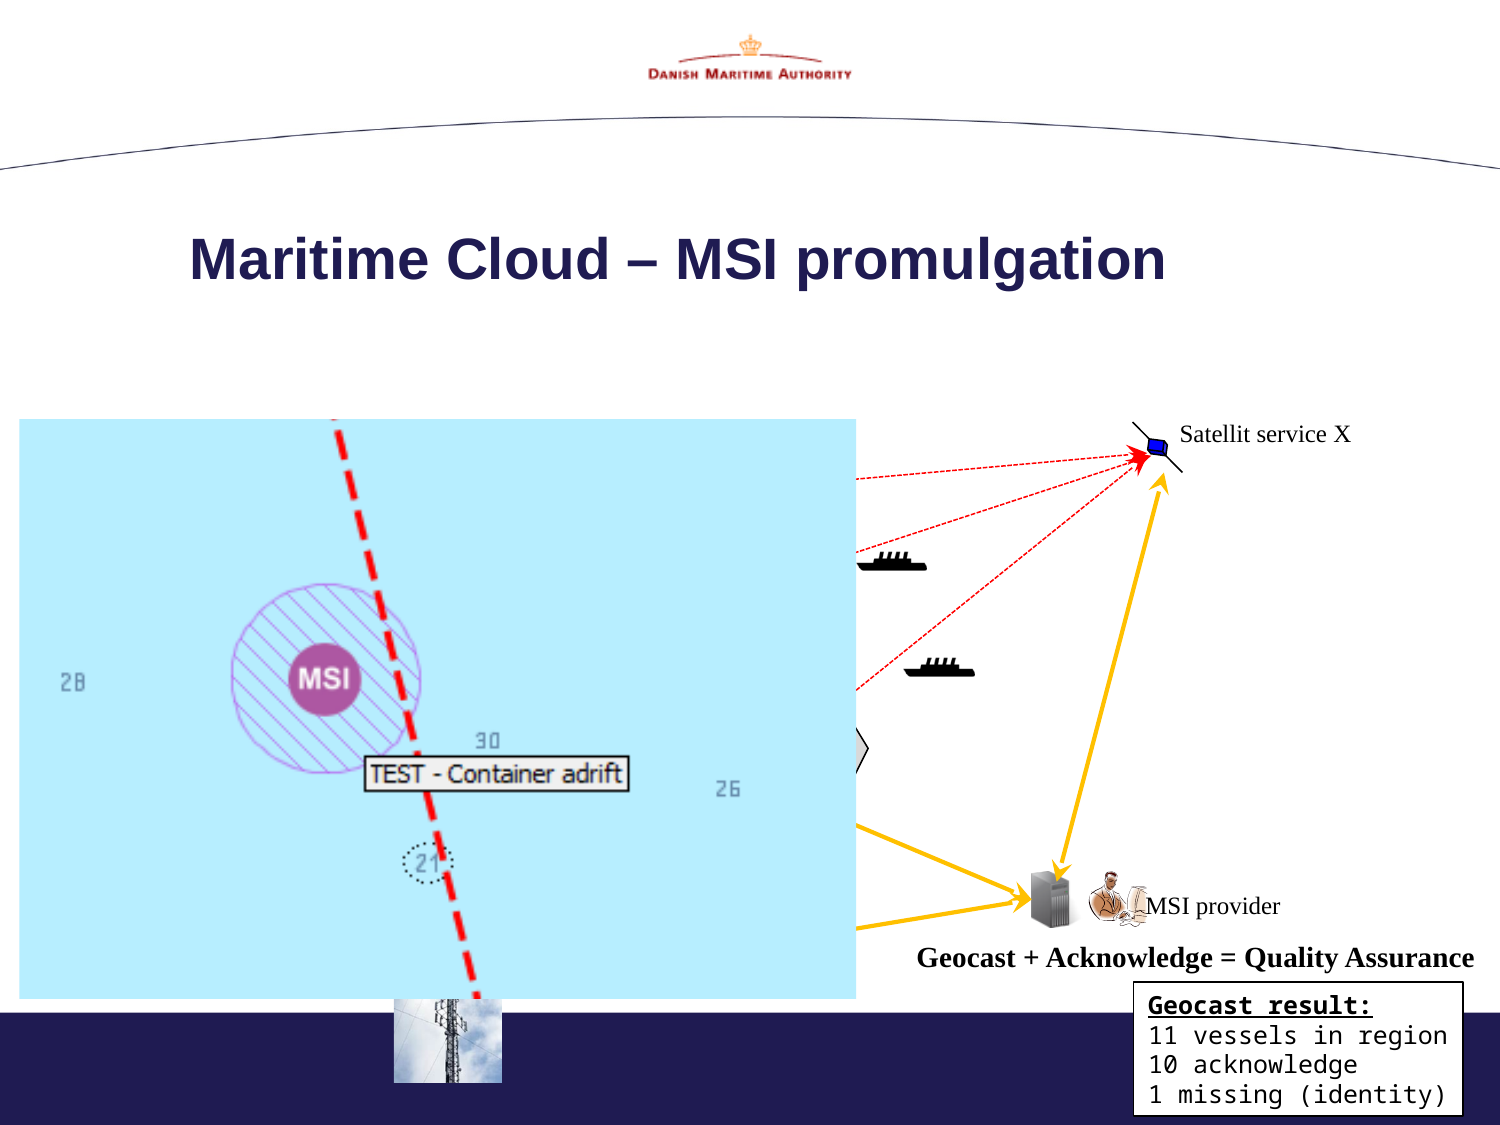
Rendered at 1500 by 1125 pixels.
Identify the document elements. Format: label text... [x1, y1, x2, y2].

picture [1032, 871, 1148, 928]
text_box [1147, 439, 1165, 456]
picture [0, 29, 1500, 184]
title Maritime Cloud – MSI promulgation [174, 224, 1388, 288]
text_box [861, 906, 1032, 988]
text_box [1124, 455, 1148, 470]
text_box Geocast + Acknowledge = Quality Assurance [1035, 931, 1500, 981]
text_box MSI provider [1152, 881, 1482, 927]
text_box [1056, 472, 1165, 883]
text_box Geocast result: 11 vessels in region 10 acknowledge 1 missing (identity) [1133, 981, 1464, 1117]
text_box Satellit service X [1164, 410, 1500, 455]
text_box [1125, 444, 1148, 458]
picture [18, 419, 857, 1084]
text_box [861, 511, 1032, 900]
